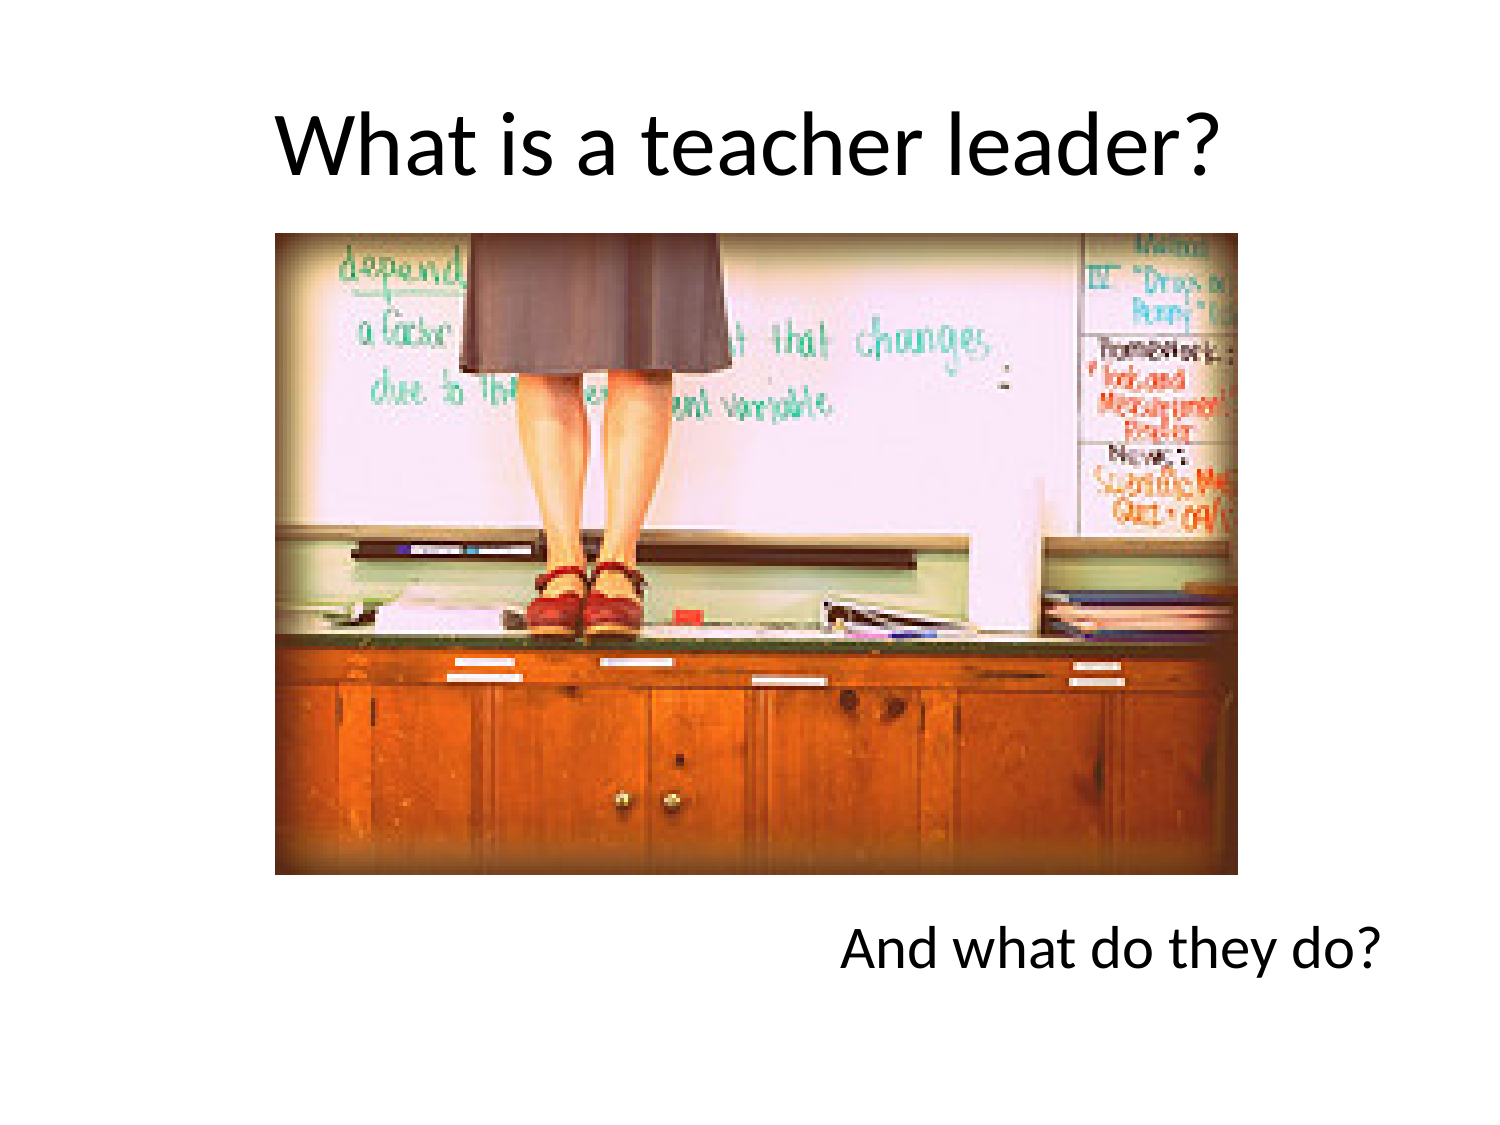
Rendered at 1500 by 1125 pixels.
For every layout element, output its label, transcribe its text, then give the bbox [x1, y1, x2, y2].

picture [274, 233, 1238, 876]
title What is a teacher leader? [75, 45, 1425, 233]
list And what do they do? [825, 900, 1425, 1005]
